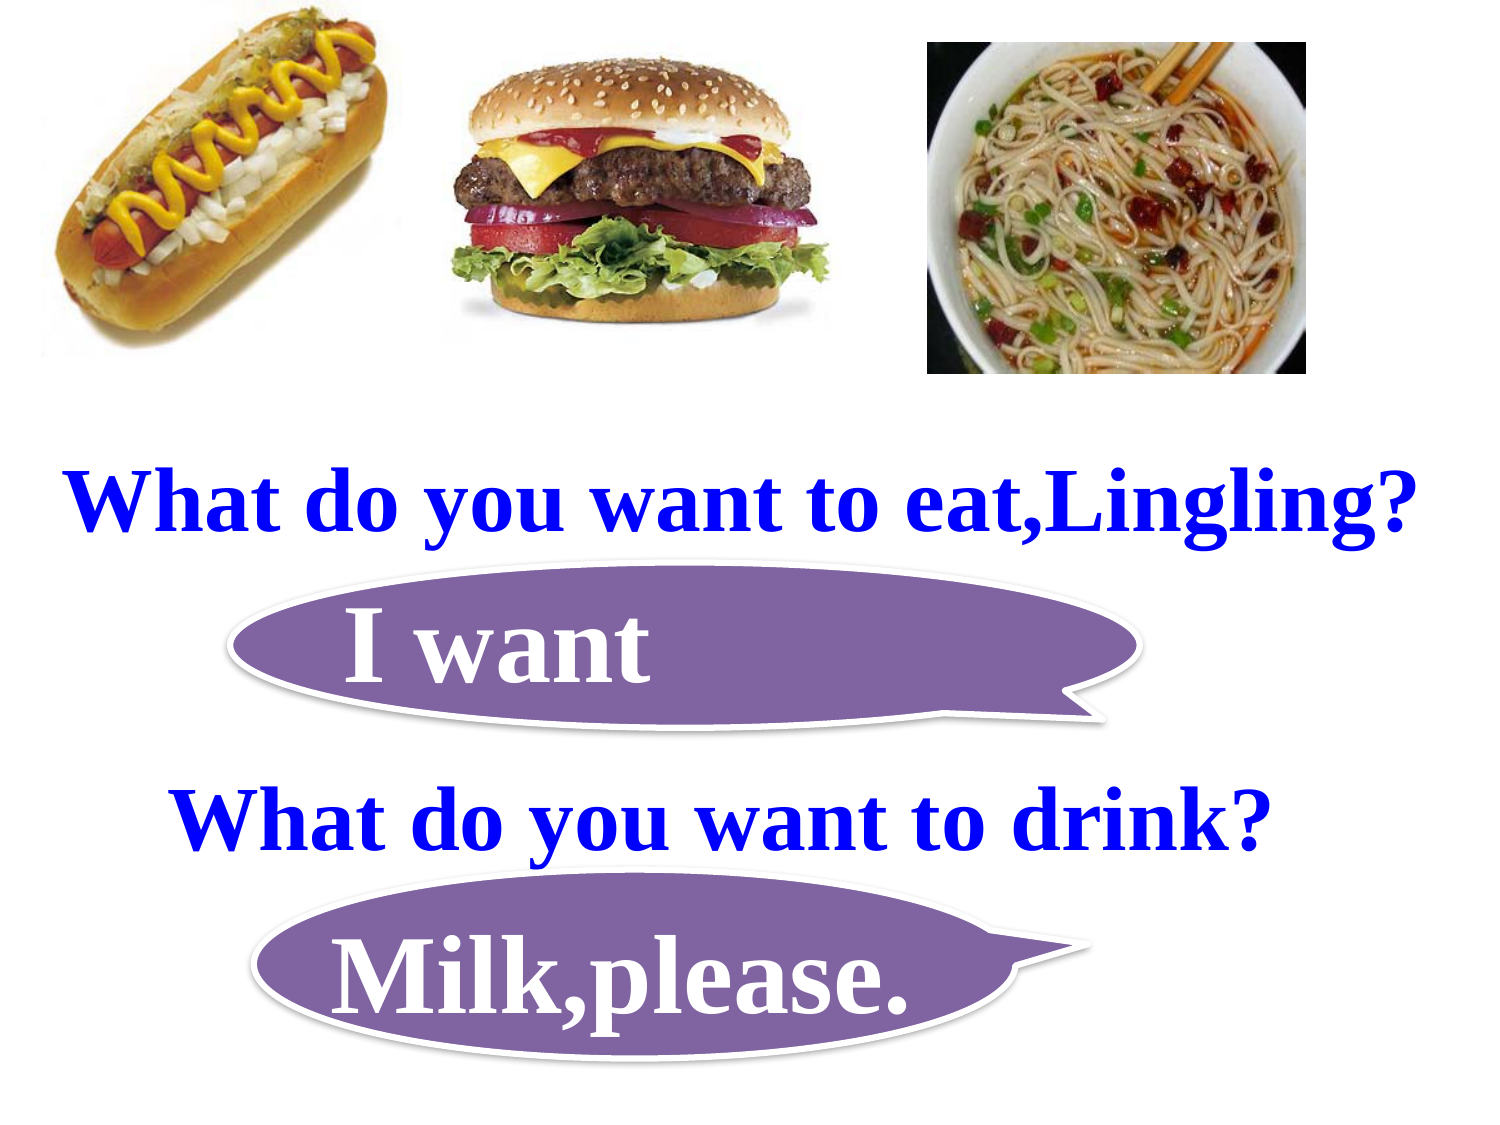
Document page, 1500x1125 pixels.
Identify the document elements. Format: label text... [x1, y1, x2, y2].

text_box What do you want to eat,Lingling? [46, 432, 1440, 558]
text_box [229, 562, 1140, 729]
picture [926, 42, 1306, 374]
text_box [253, 869, 1016, 1059]
picture [41, 0, 402, 357]
text_box What do you want to drink? [152, 751, 1292, 877]
picture [442, 42, 842, 342]
